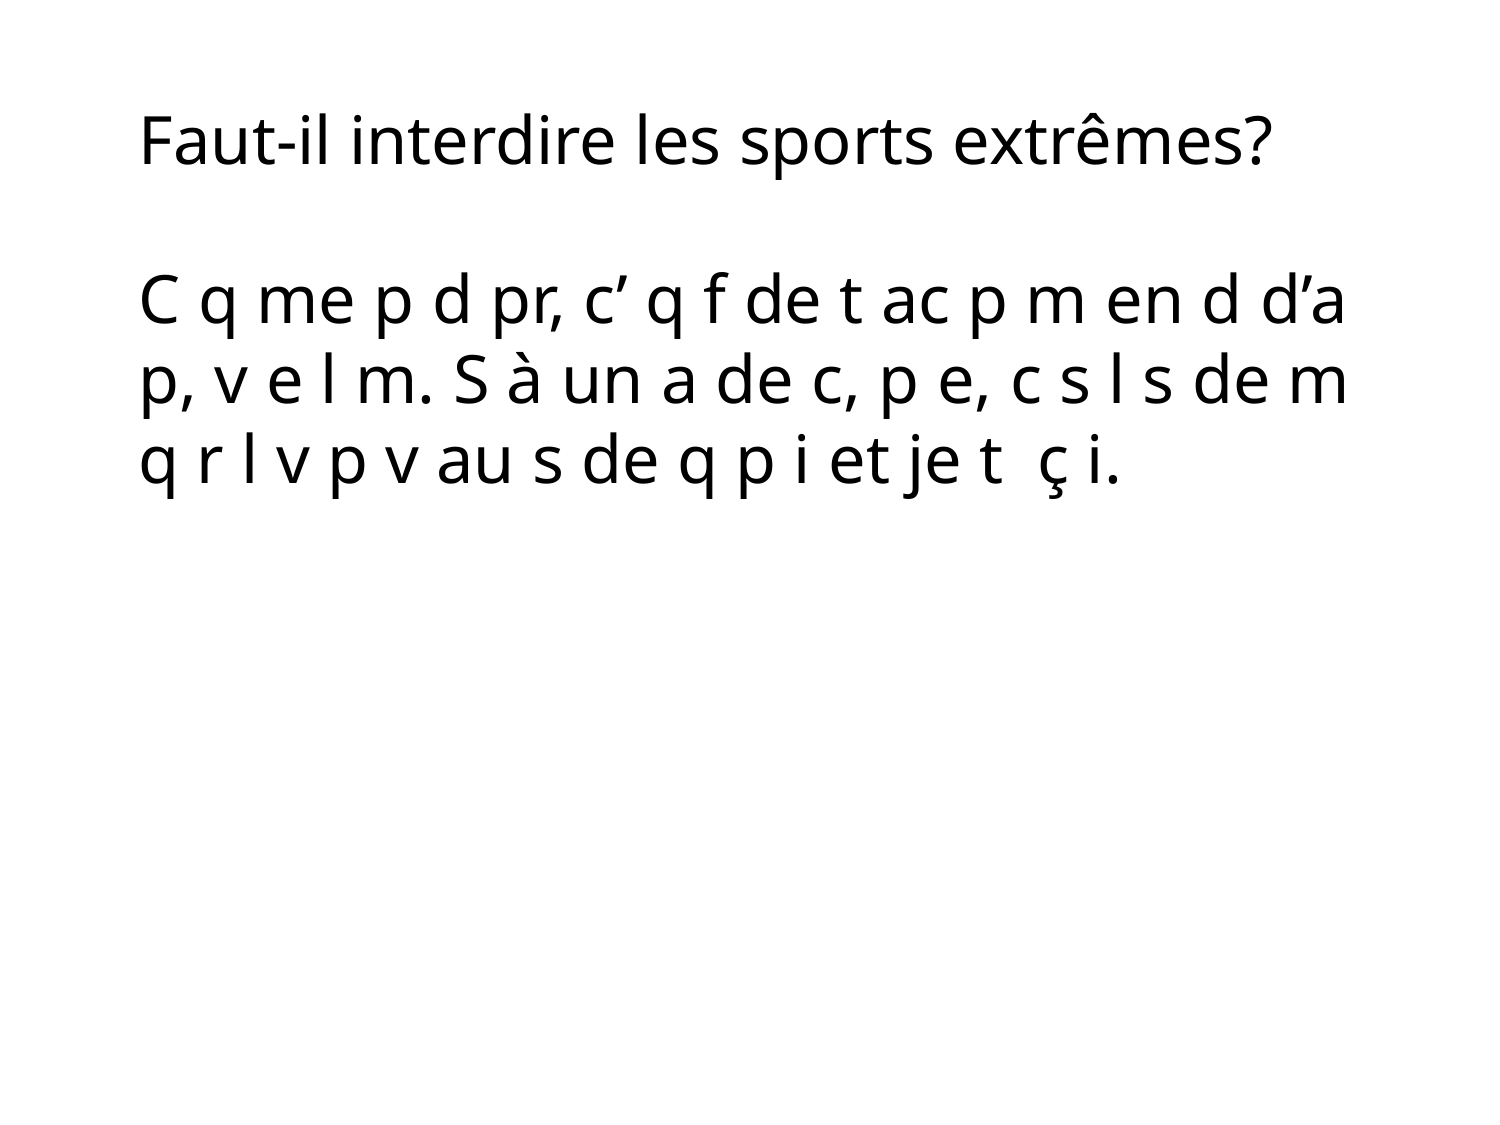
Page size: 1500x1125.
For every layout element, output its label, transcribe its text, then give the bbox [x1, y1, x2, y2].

text_box Faut-il interdire les sports extrêmes? C q me p d pr, c’ q f de t ac p m en d d’a p, v e l m. S à un a de c, p e, c s l s de m q r l v p v au s de q p i et je t ç i. [123, 90, 1376, 505]
